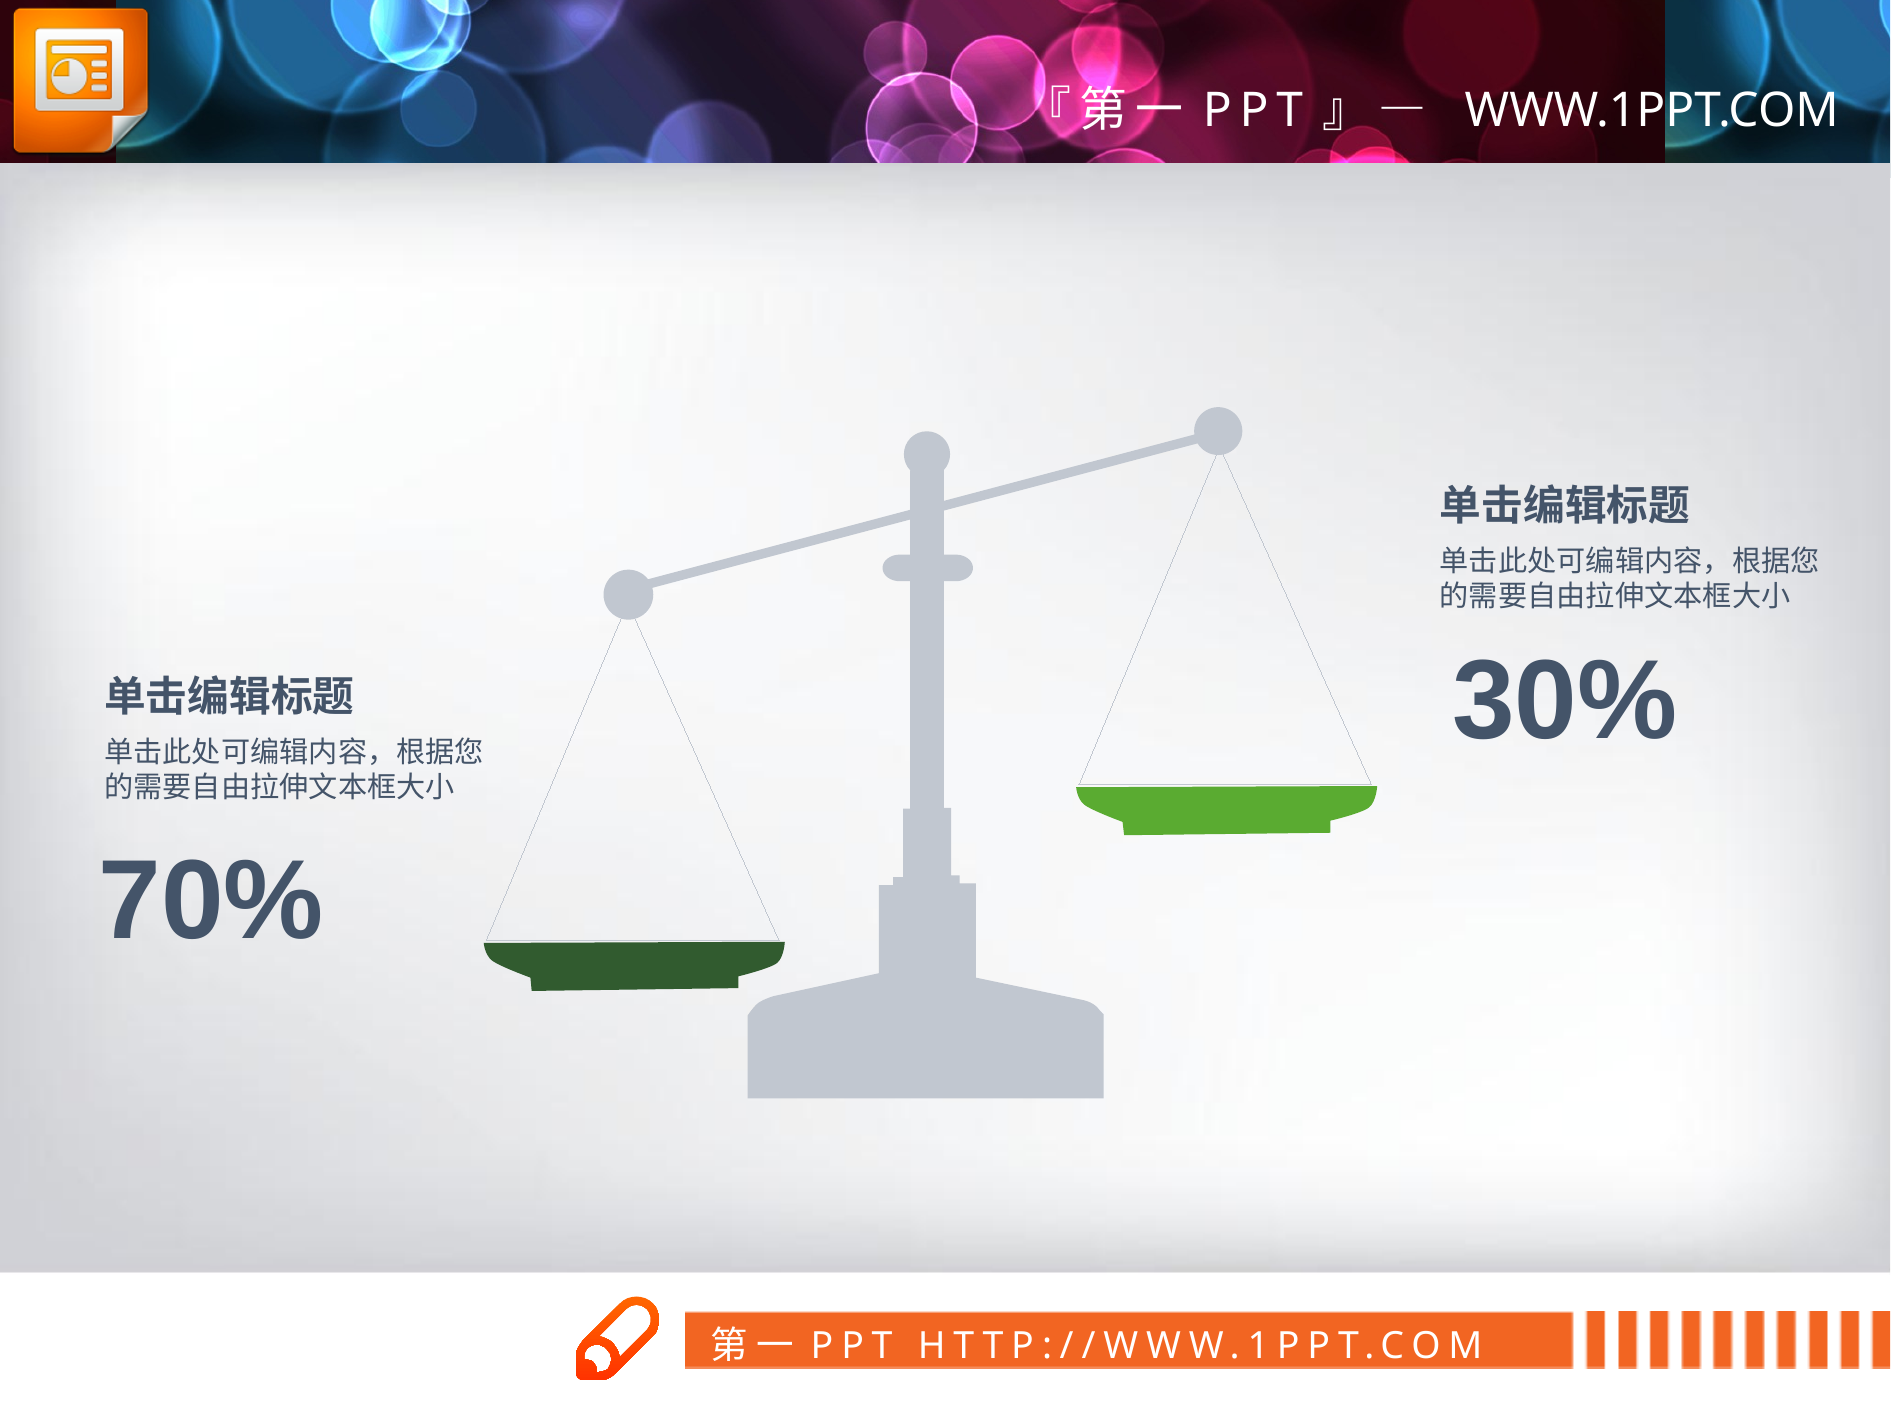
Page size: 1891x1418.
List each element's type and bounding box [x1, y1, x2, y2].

text_box [82, 669, 488, 971]
picture [685, 1311, 1891, 1369]
picture [0, 0, 1891, 1275]
text_box [1436, 478, 1823, 771]
text_box [483, 602, 598, 992]
text_box [603, 406, 1243, 1099]
text_box [1247, 446, 1378, 836]
